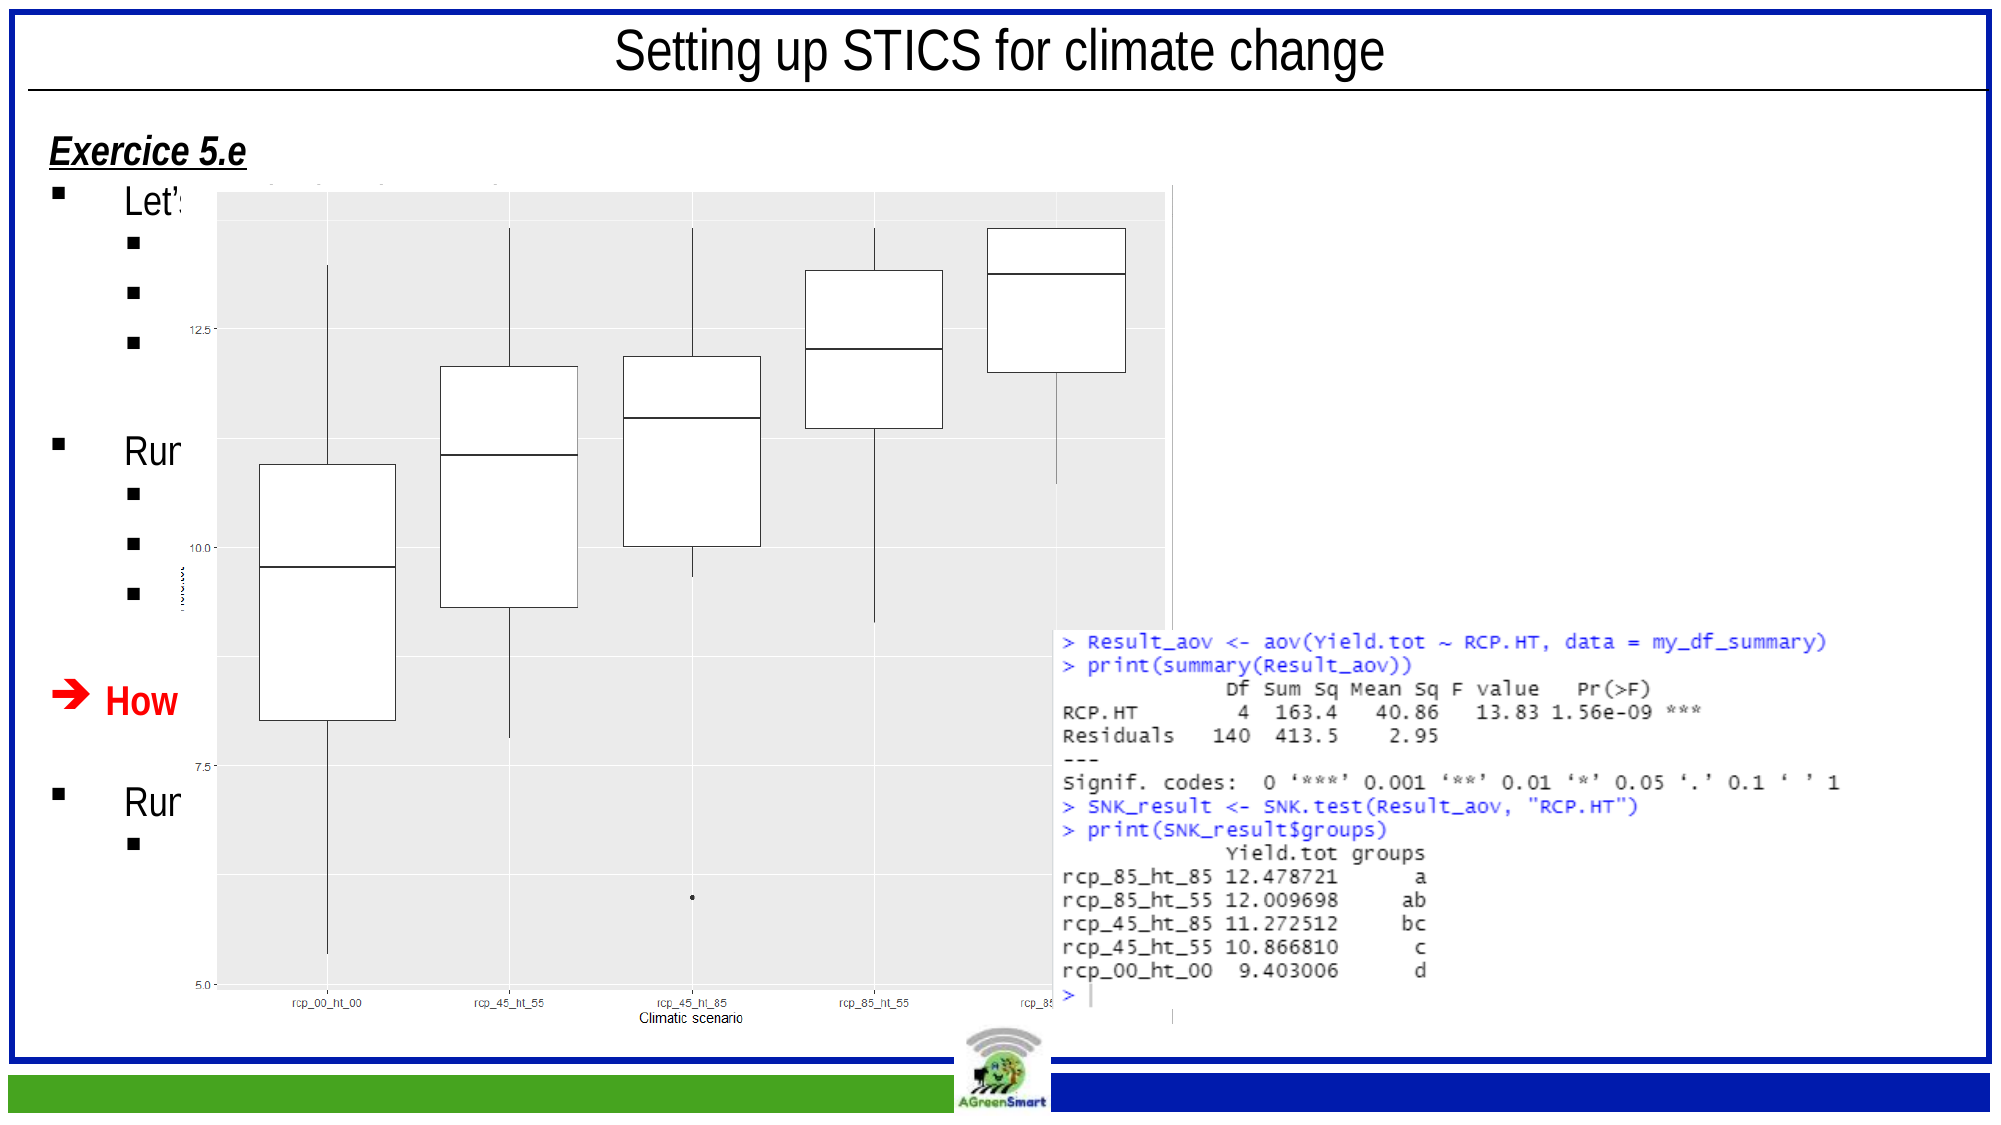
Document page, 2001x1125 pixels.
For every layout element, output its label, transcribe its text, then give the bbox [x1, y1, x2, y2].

text_box Exercice 5.e Let’s synthetize the results Run lines 187-202 to extract final line of each simulation Run lines 208-254 to extract stress by period Run lines 258-291 to extract plant variable at specific stages Run some basic analysis of results Run lines 299-303 to display boxplot of final yield Run lines 305-306 to run anova test Run lines 308-309 to run SNK post hoc test How do you interpret the results ? How to see what are the impacts of CC on yield ? Run some analysis on specific variables Example are provided between lines 312-374 [34, 116, 2000, 932]
picture [180, 185, 1960, 1116]
text_box Setting up STICS for climate change [0, 5, 2000, 90]
